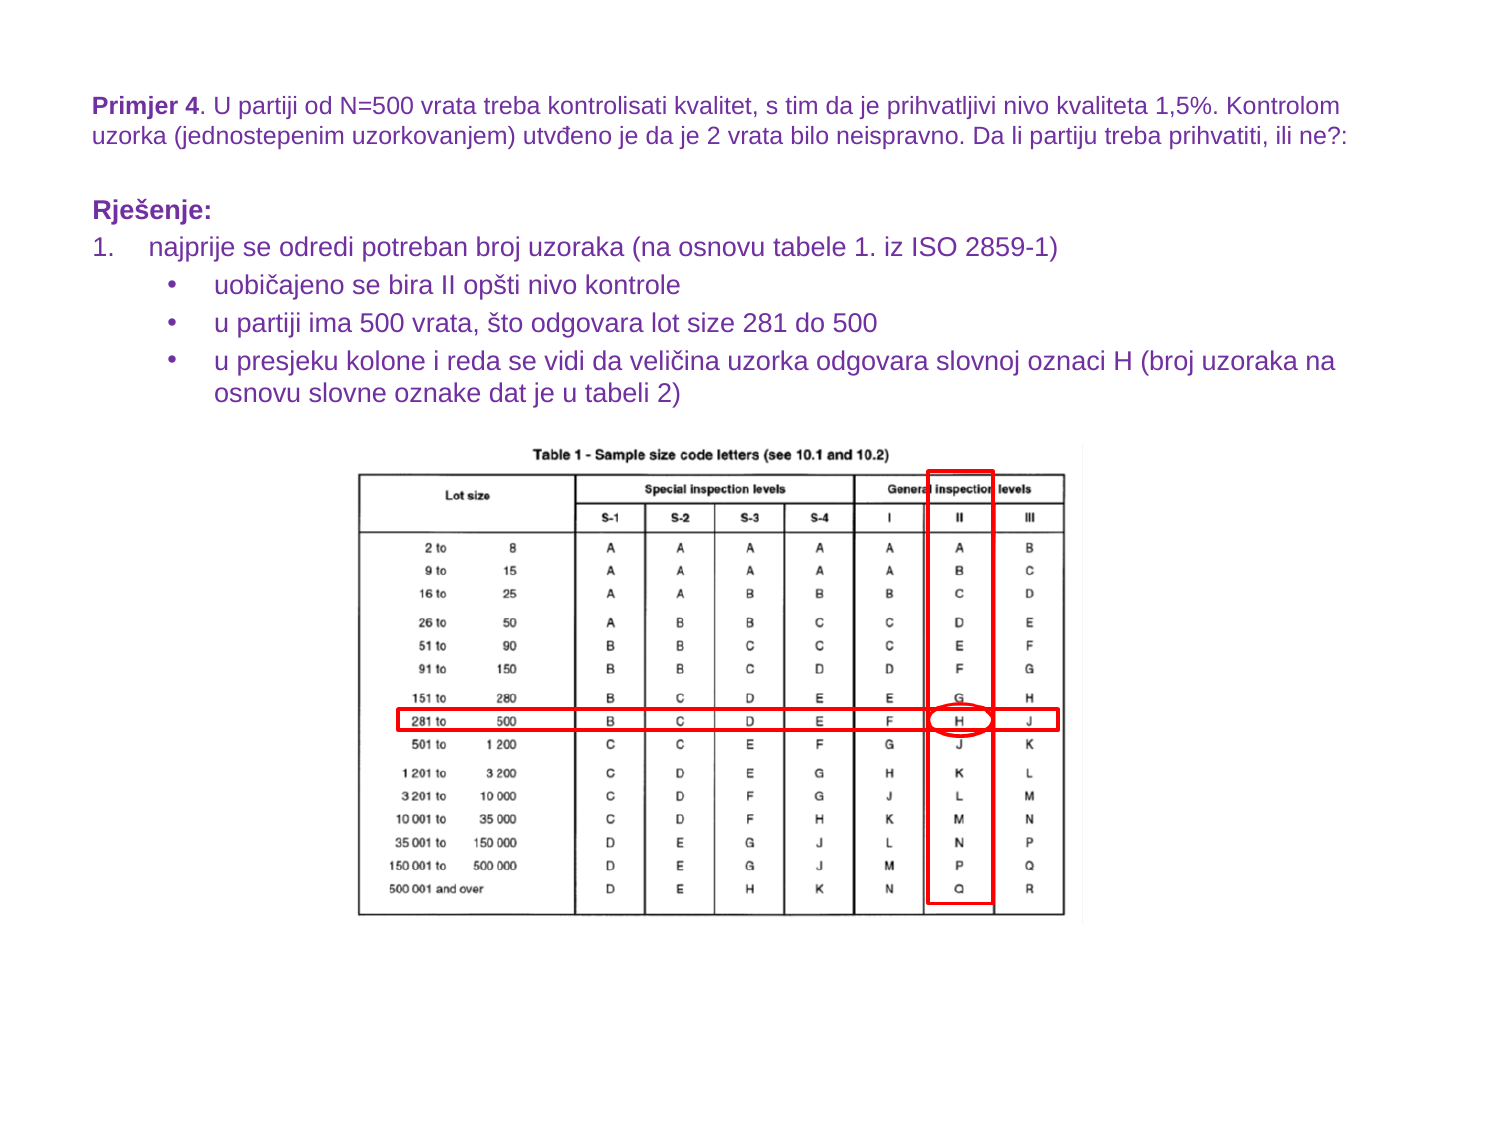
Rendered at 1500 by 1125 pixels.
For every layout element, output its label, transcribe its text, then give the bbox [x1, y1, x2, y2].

list Rješenje: najprije se odredi potreban broj uzoraka (na osnovu tabele 1. iz ISO 2859-1) uobičajeno se bira II opšti nivo kontrole u partiji ima 500 vrata, što odgovara lot size 281 do 500 u presjeku kolone i reda se vidi da veličina uzorka odgovara slovnoj oznaci H (broj uzoraka na osnovu slovne oznake dat je u tabeli 2) [77, 184, 1428, 1068]
title Primjer 4. U partiji od N=500 vrata treba kontrolisati kvalitet, s tim da je prihvatljivi nivo kvaliteta 1,5%. Kontrolom uzorka (jednostepenim uzorkovanjem) utvđeno je da je 2 vrata bilo neispravno. Da li partiju treba prihvatiti, ili ne?: [76, 31, 1427, 209]
picture [336, 443, 1083, 924]
